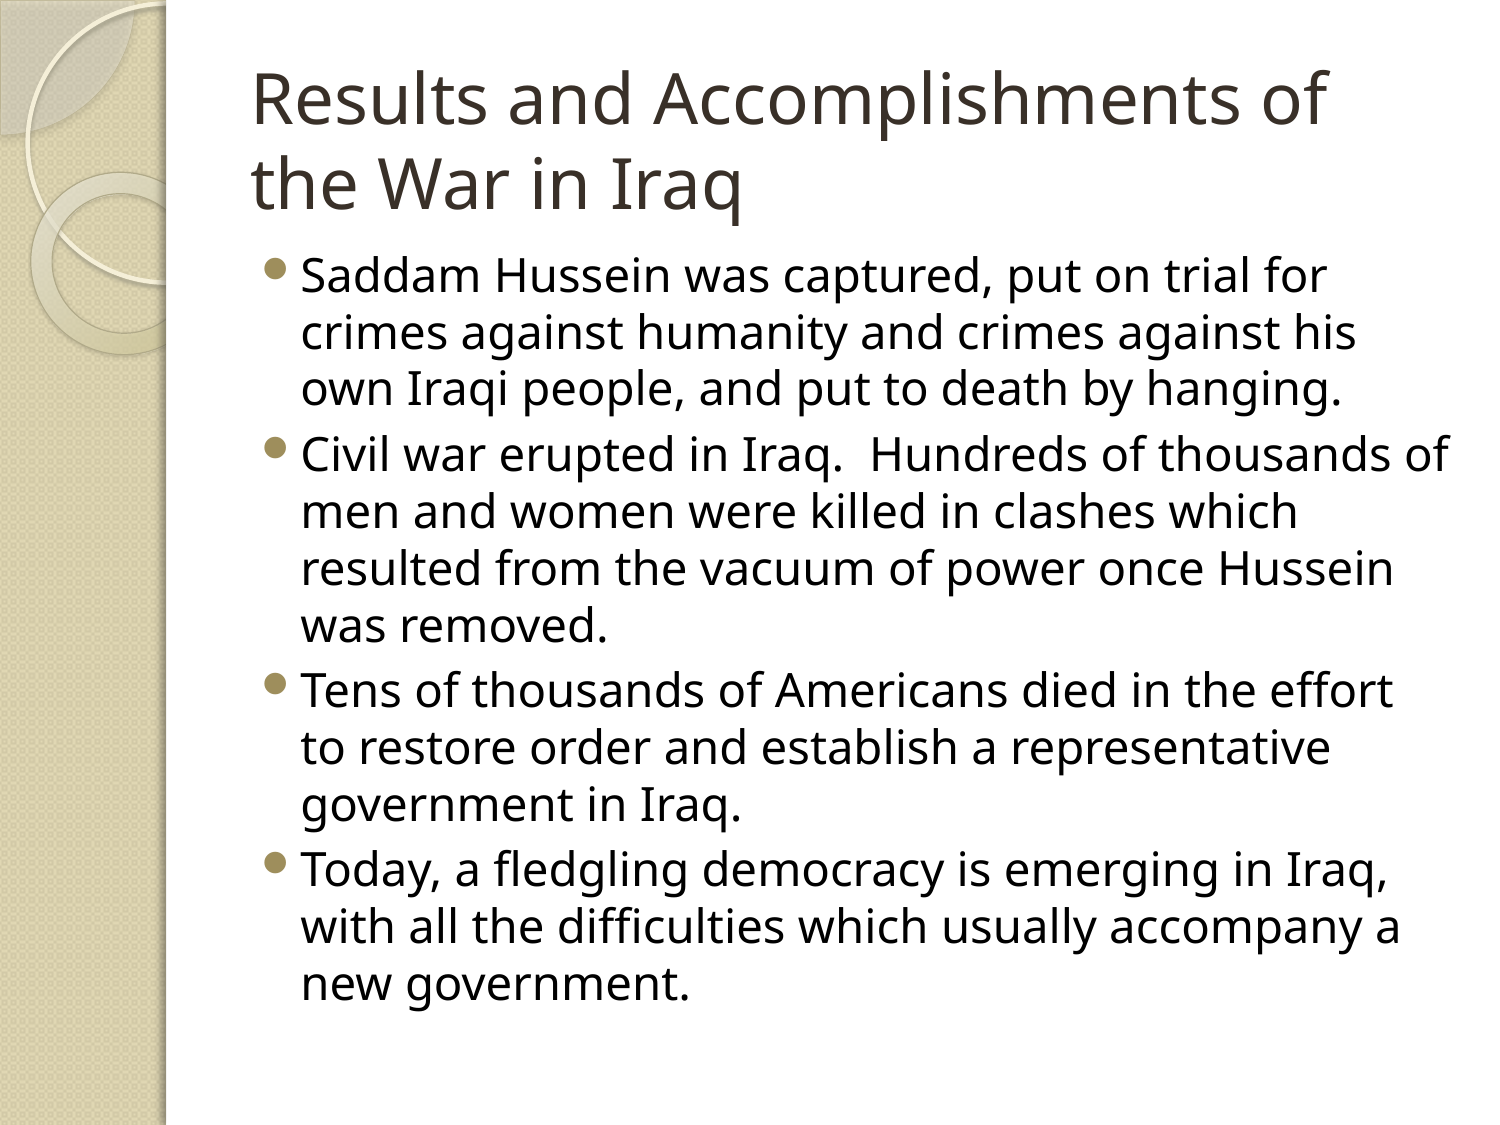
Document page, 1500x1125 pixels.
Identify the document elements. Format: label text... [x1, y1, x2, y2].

list Saddam Hussein was captured, put on trial for crimes against humanity and crimes against his own Iraqi people, and put to death by hanging. Civil war erupted in Iraq. Hundreds of thousands of men and women were killed in clashes which resulted from the vacuum of power once Hussein was removed. Tens of thousands of Americans died in the effort to restore order and establish a representative government in Iraq. Today, a fledgling democracy is emerging in Iraq, with all the difficulties which usually accompany a new government. [235, 237, 1466, 1025]
title Results and Accomplishments of the War in Iraq [235, 45, 1466, 233]
